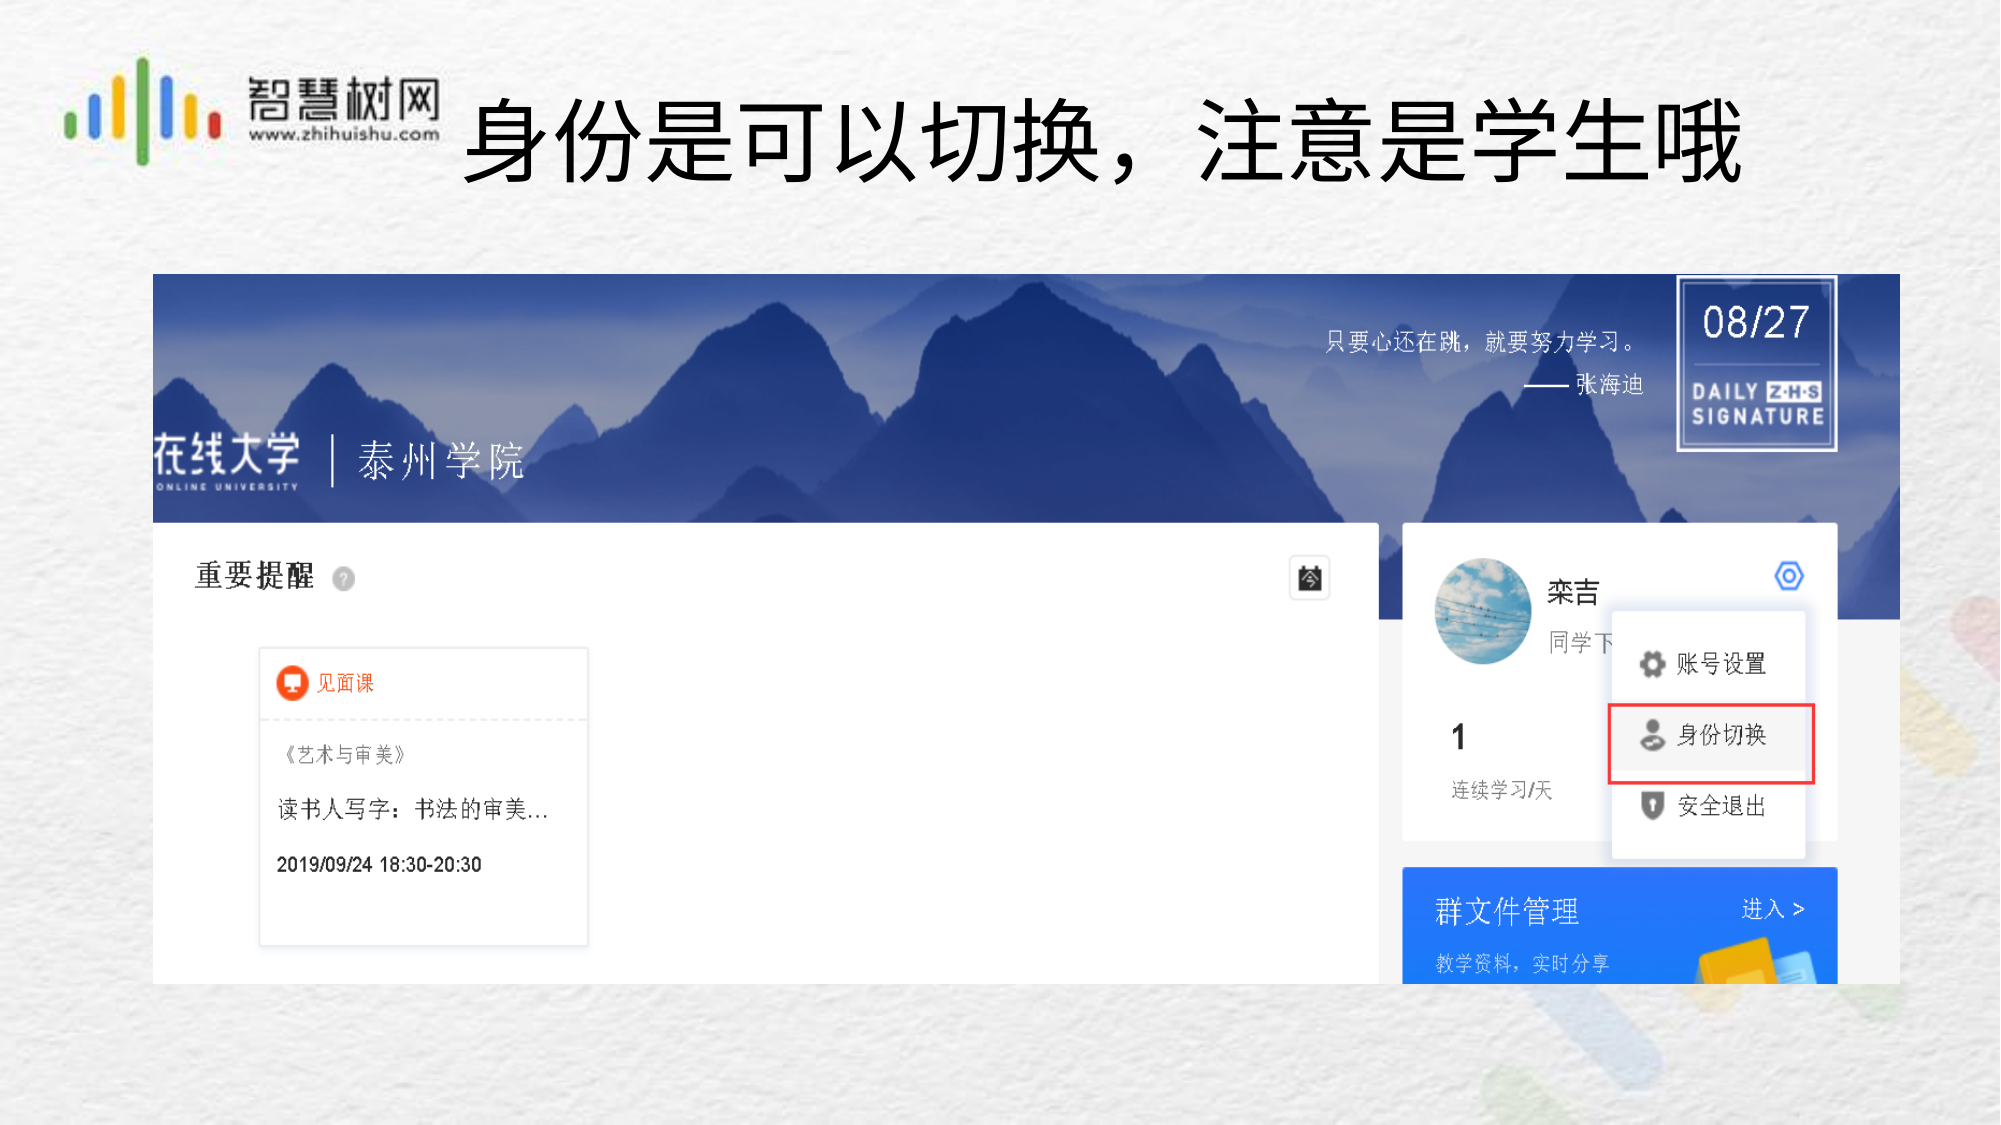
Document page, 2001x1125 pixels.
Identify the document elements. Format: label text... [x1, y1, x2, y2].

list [152, 274, 1901, 984]
title 身份是可以切换，注意是学生哦 [99, 44, 1901, 233]
picture [0, 0, 2000, 1125]
